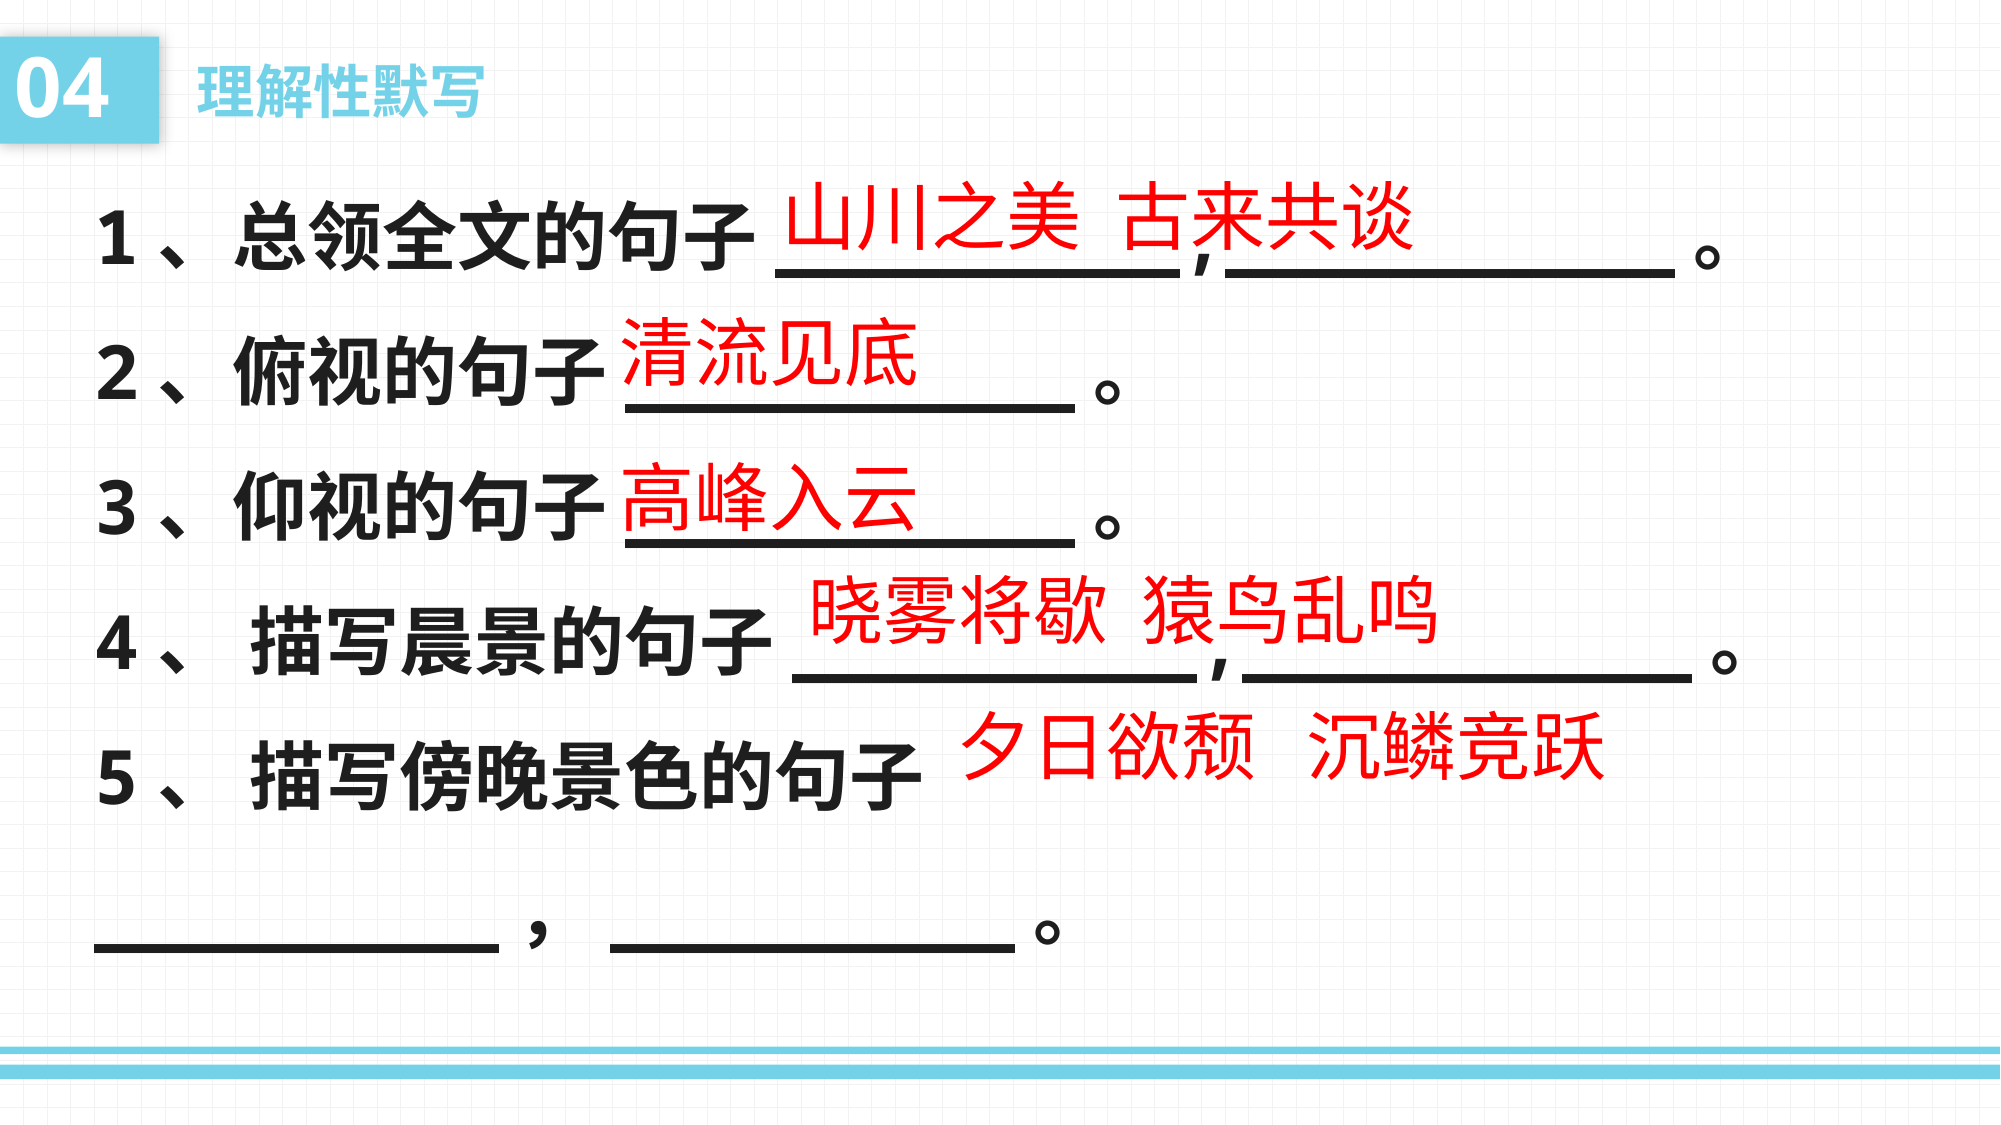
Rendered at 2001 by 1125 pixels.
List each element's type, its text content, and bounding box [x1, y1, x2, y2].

text_box 清流见底 [604, 252, 935, 398]
text_box 山川之美 古来共谈 [767, 116, 1431, 267]
text_box 晓雾将歇 猿鸟乱鸣 [793, 555, 1457, 661]
list 04 [0, 36, 160, 144]
list 理解性默写 [182, 36, 1238, 137]
text_box 高峰入云 [604, 398, 935, 549]
text_box 1、总领全文的句子_________,__________。 2、俯视的句子__________。 3、仰视的句子__________。 4、 描写晨景的句子_________,__________。 5、 描写傍晚景色的句子_________，_________。 [79, 137, 1830, 963]
text_box 夕日欲颓 沉鳞竞跃 [941, 691, 1622, 797]
